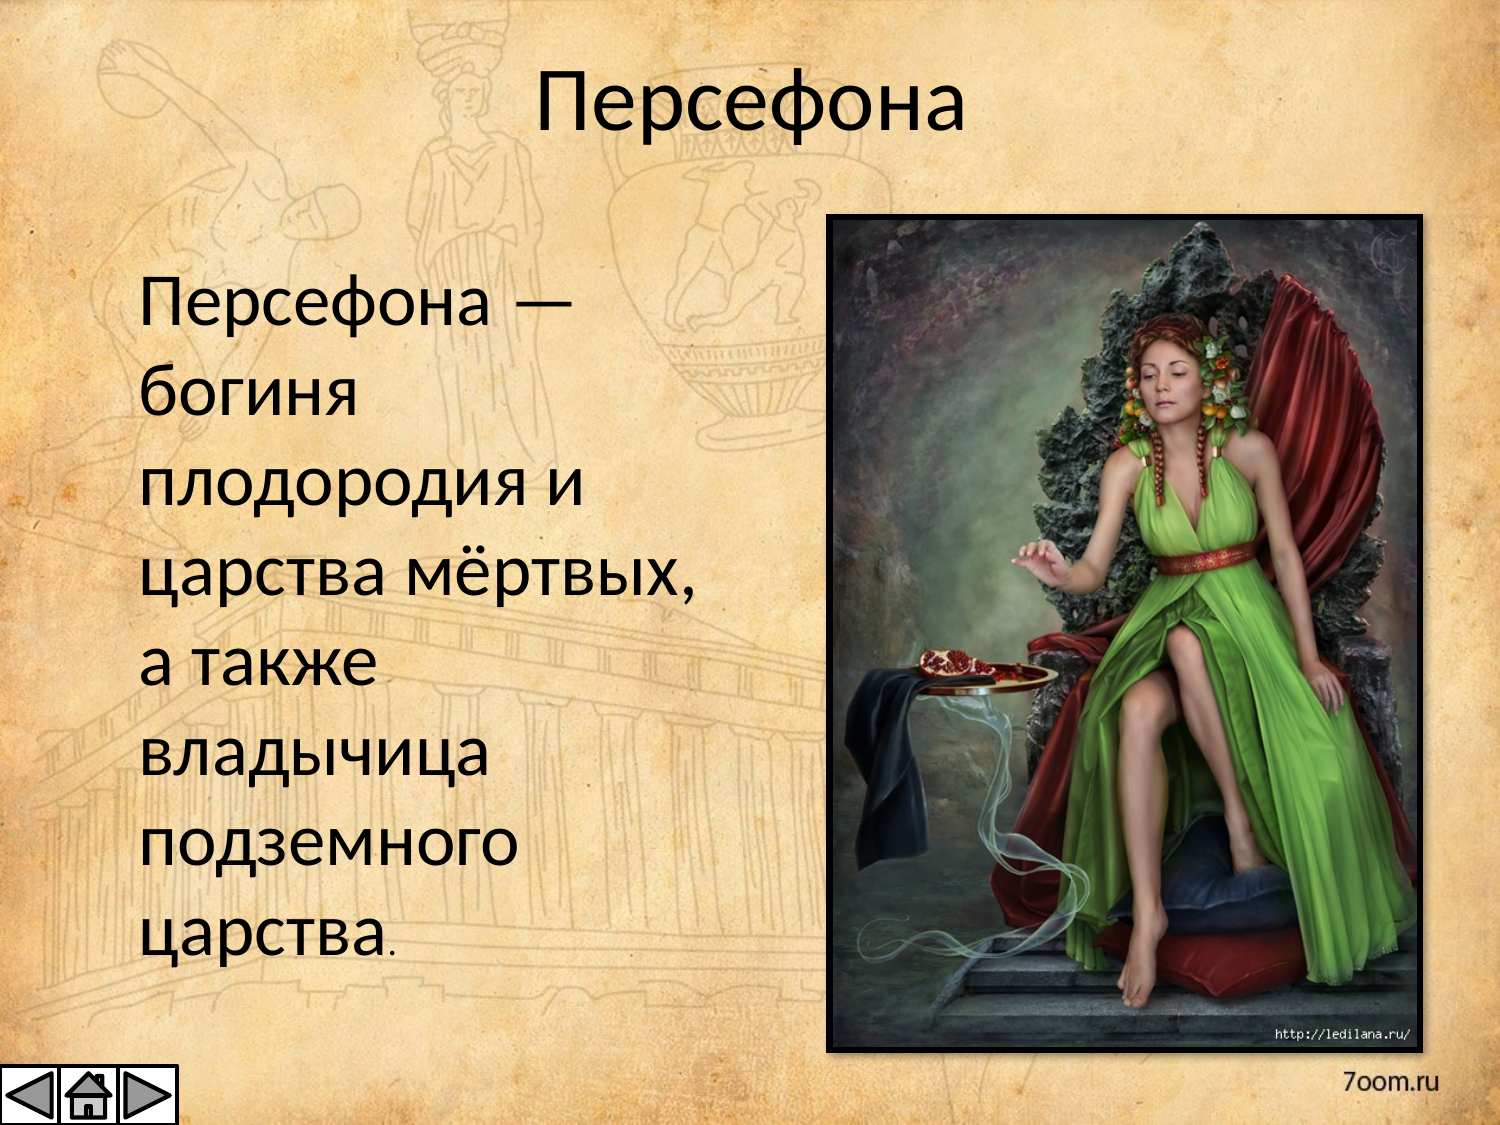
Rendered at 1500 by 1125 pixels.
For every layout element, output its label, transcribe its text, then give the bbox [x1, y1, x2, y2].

title Персефона [76, 0, 1427, 188]
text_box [0, 1065, 178, 1125]
picture [0, 0, 1500, 1125]
text_box Персефона — богиня плодородия и царства мёртвых, а также владычица подземного царства. [123, 243, 750, 979]
